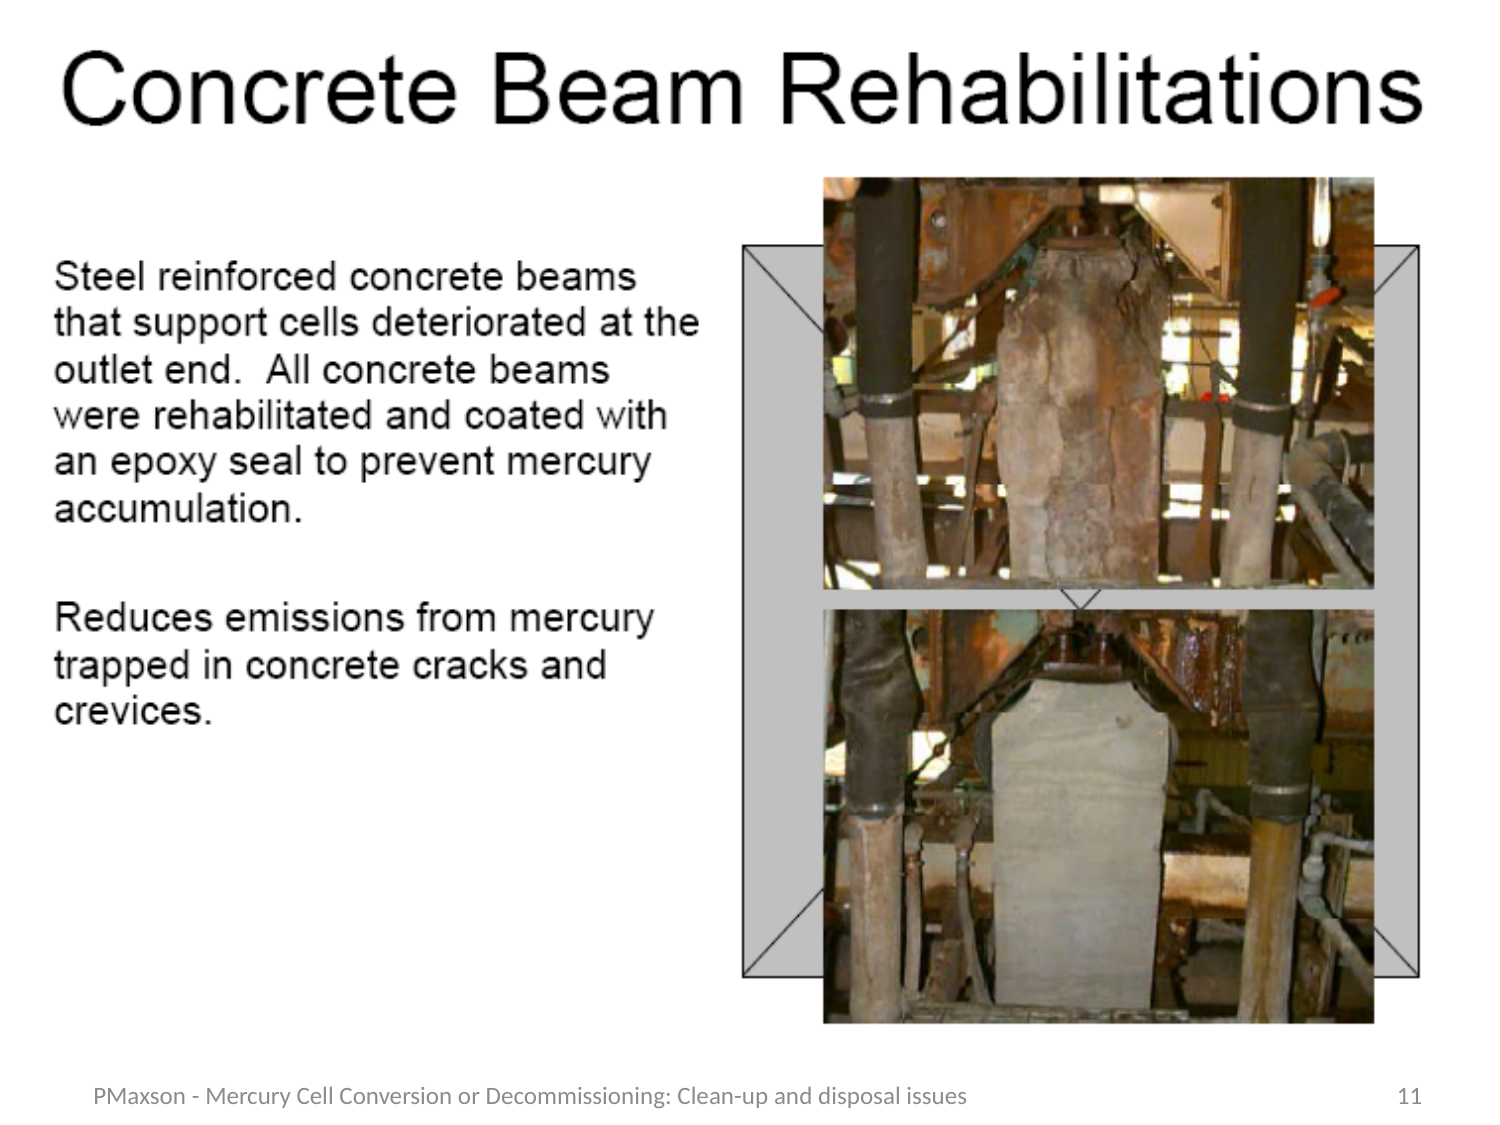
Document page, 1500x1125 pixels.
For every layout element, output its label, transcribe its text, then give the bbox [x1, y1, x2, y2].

footer PMaxson - Mercury Cell Conversion or Decommissioning: Clean-up and disposal issues [75, 1065, 988, 1125]
picture [37, 37, 1451, 1048]
slide_number 11 [1074, 1065, 1438, 1125]
